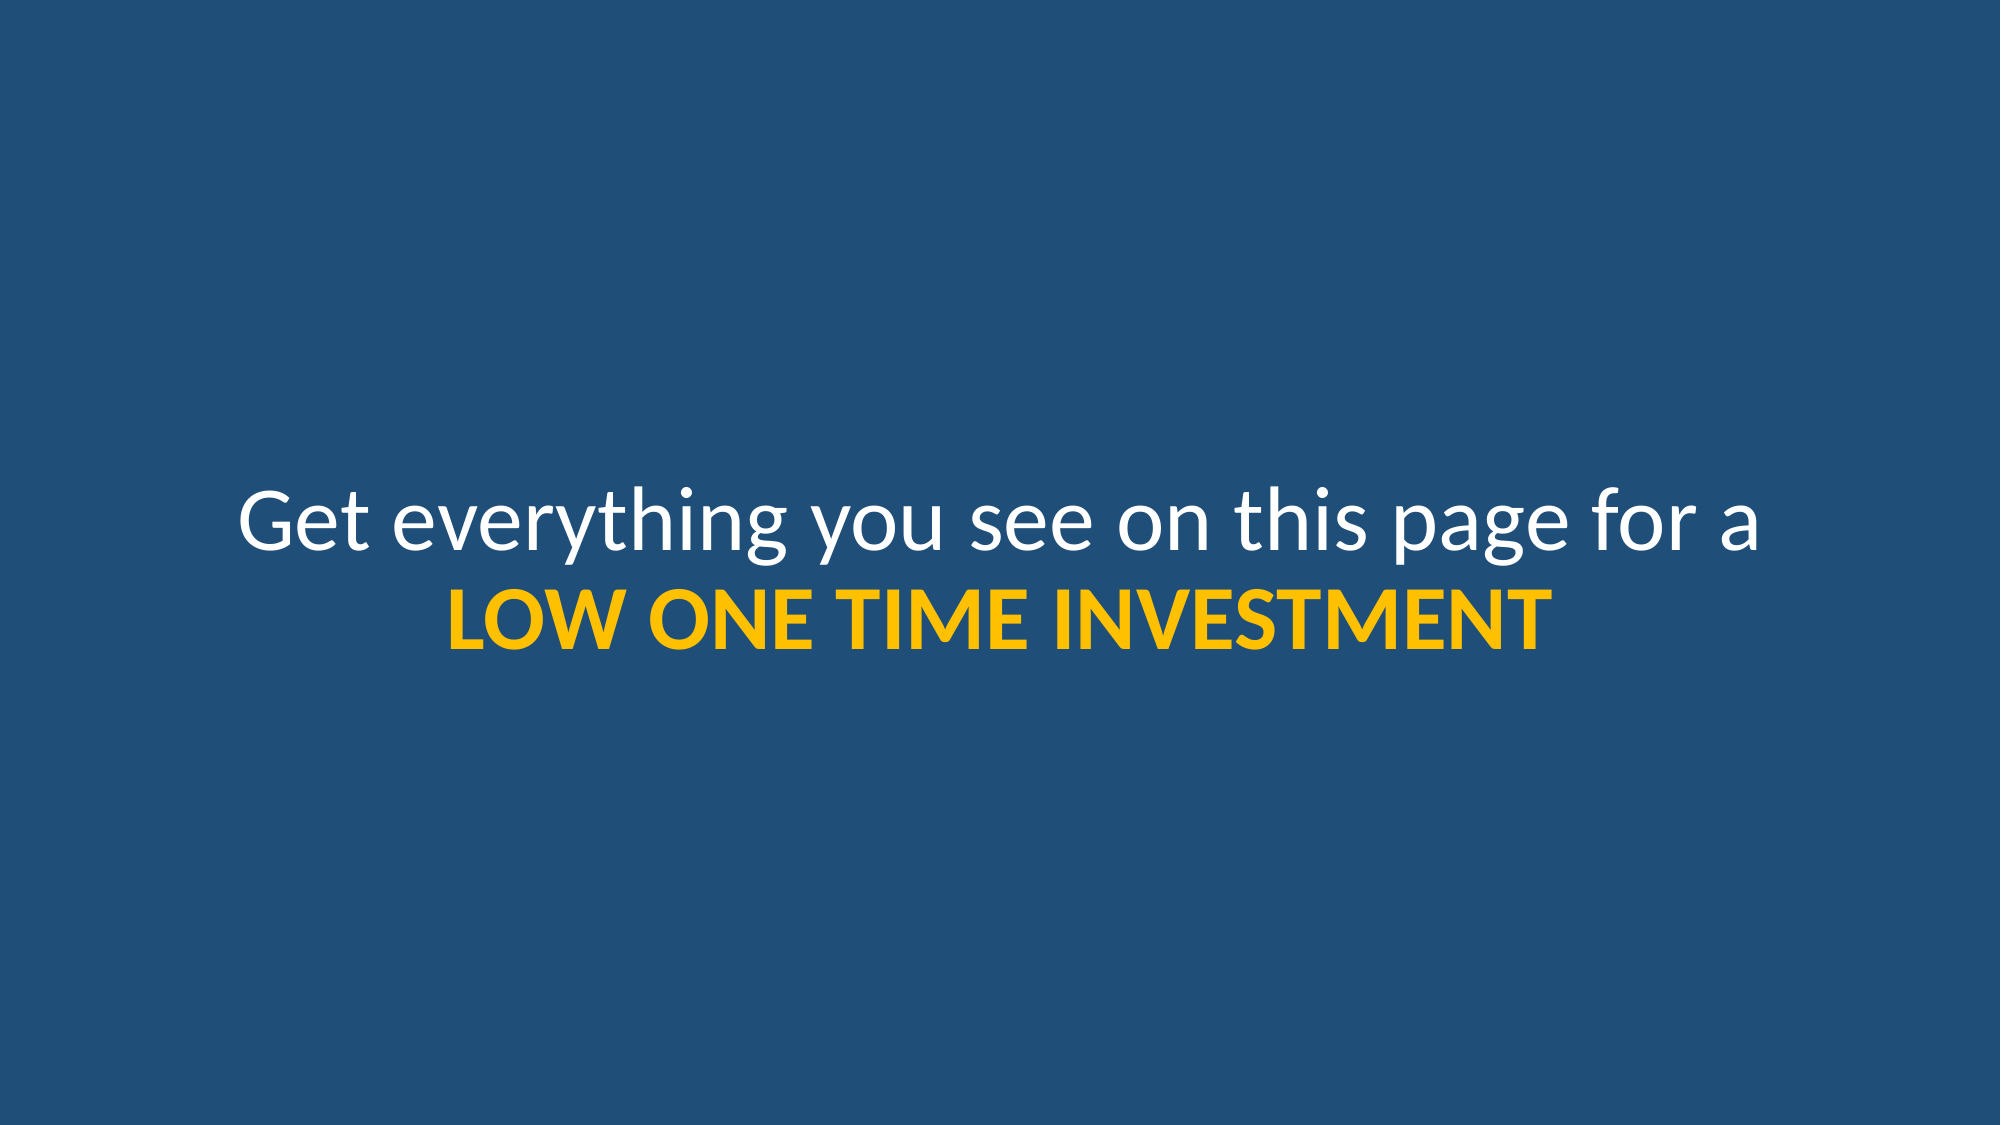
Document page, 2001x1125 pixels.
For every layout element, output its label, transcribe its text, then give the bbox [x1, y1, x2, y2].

list Get everything you see on this page for a LOW ONE TIME INVESTMENT [137, 464, 1863, 1008]
